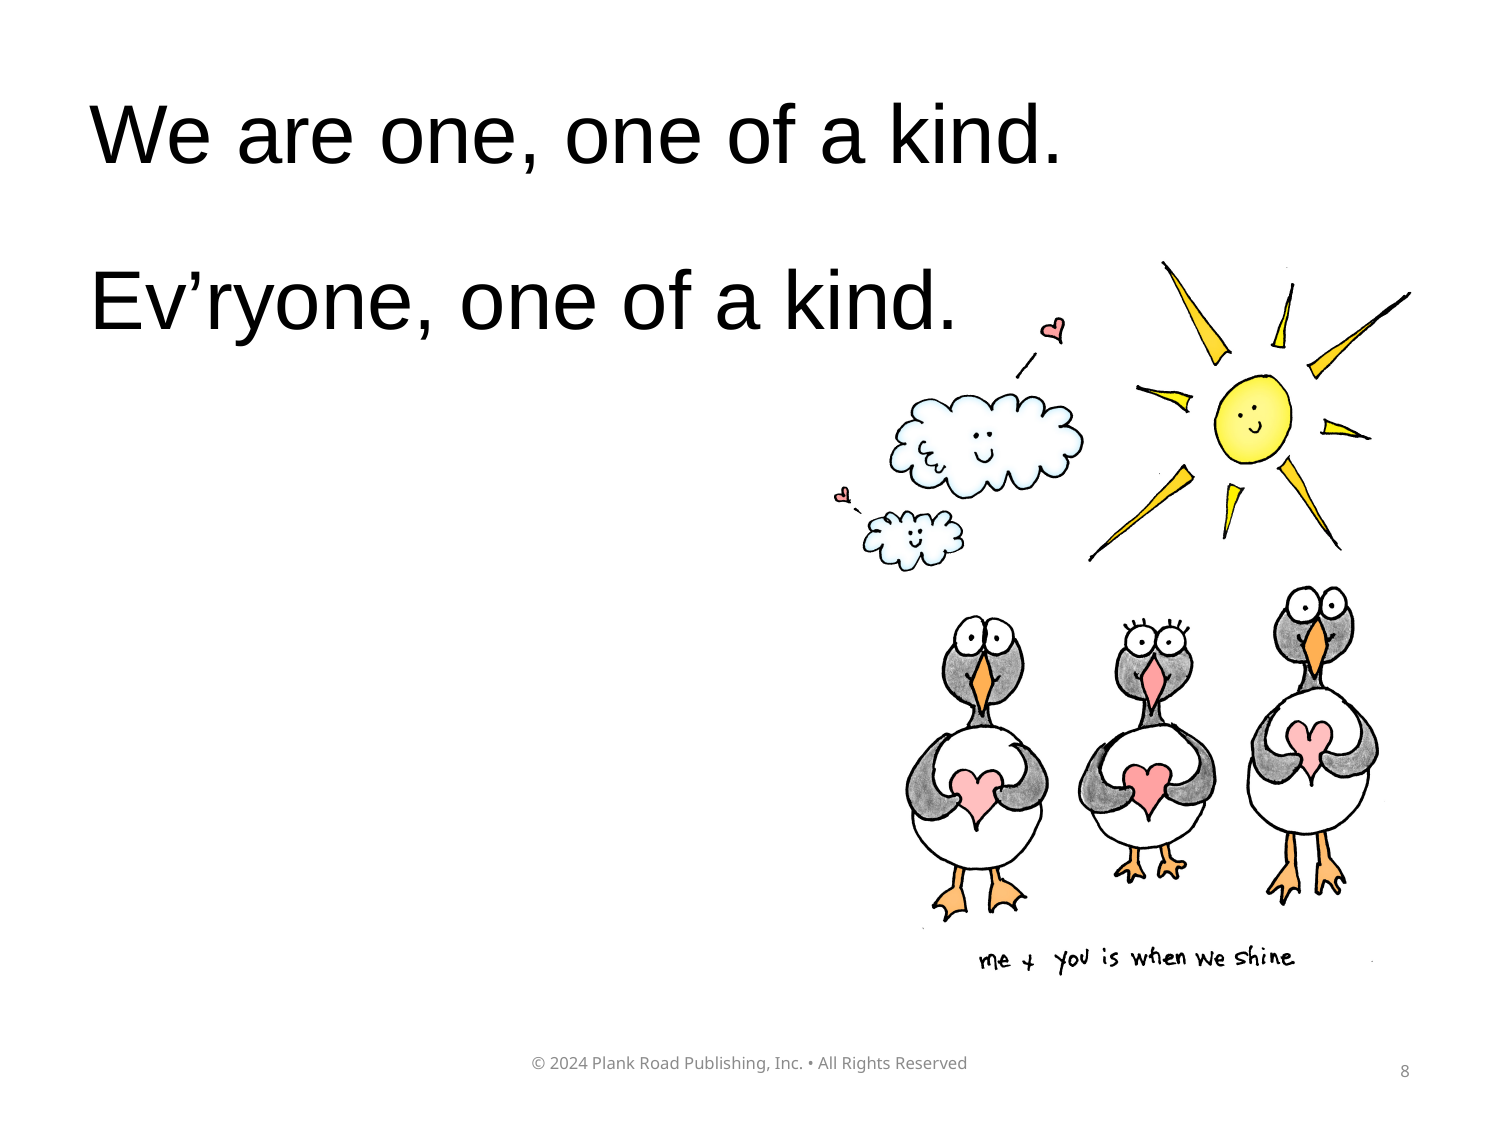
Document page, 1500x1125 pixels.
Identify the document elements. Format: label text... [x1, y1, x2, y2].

picture [819, 247, 1426, 977]
slide_number 8 [1074, 1042, 1425, 1103]
list We are one, one of a kind. Ev’ryone, one of a kind. [75, 22, 1425, 1014]
